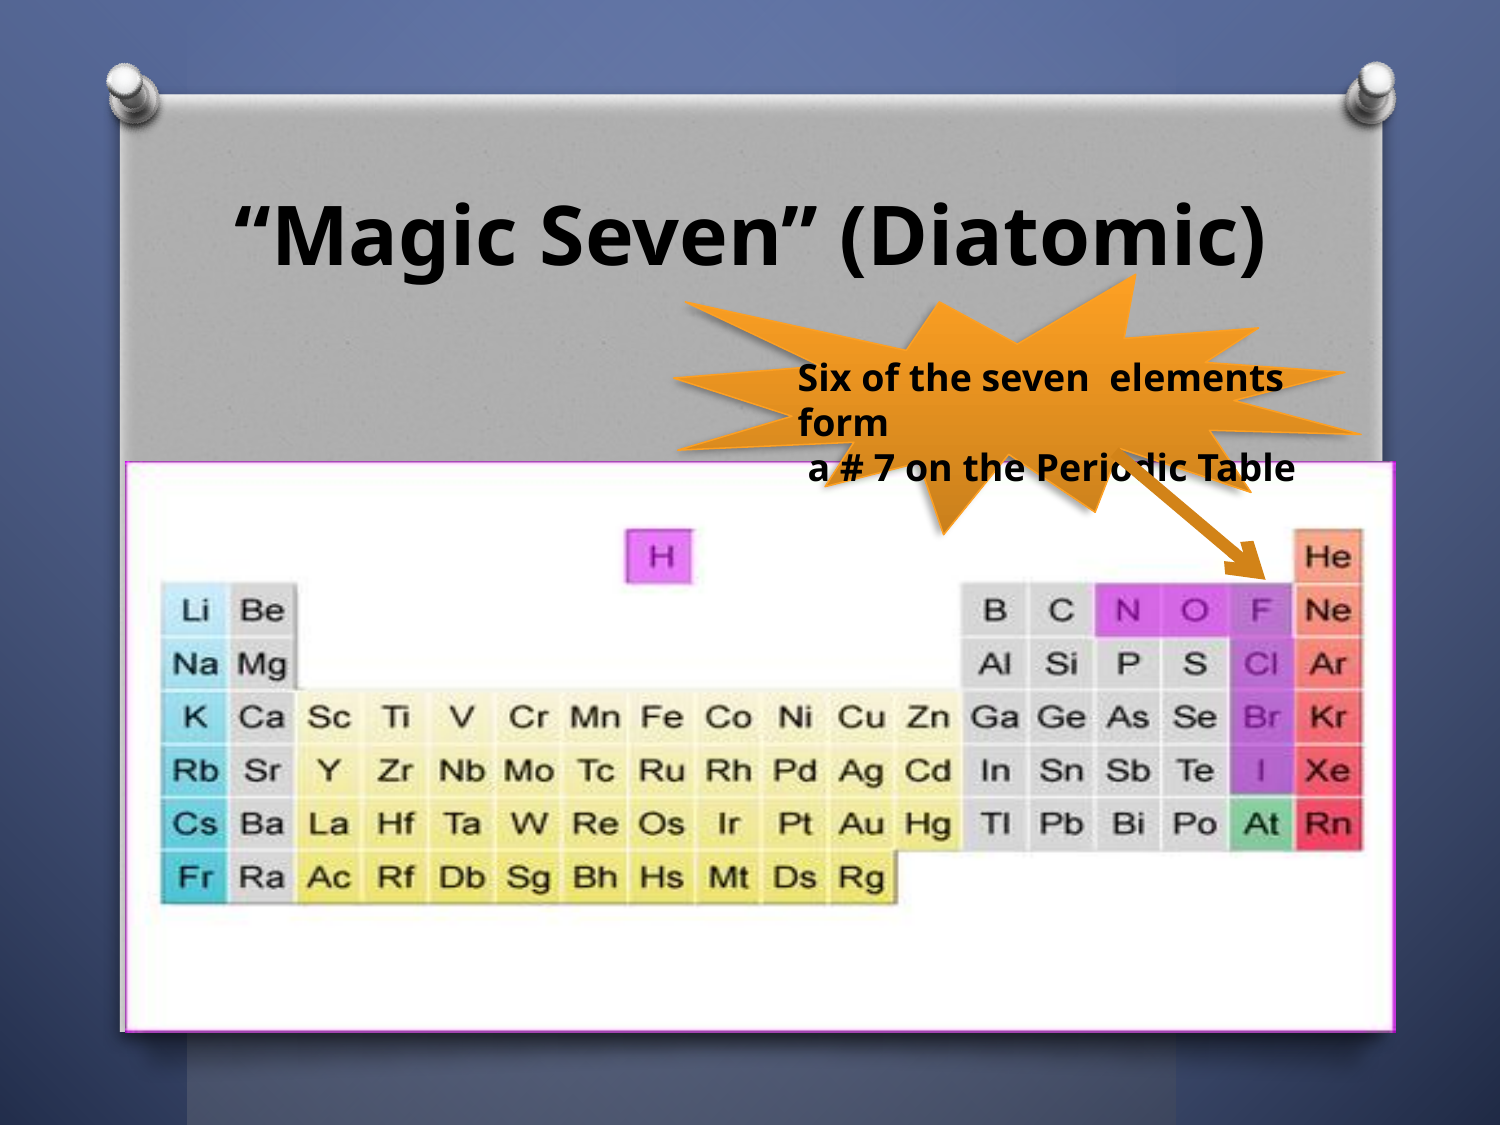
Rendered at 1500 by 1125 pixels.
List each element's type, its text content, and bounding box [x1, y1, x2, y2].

text_box [908, 273, 1260, 346]
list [124, 451, 1397, 1044]
text_box Six of the seven elements form a # 7 on the Periodic Table [782, 346, 1362, 451]
title “Magic Seven” (Diatomic) [179, 134, 1323, 332]
picture [1317, 35, 1439, 156]
text_box [677, 418, 782, 451]
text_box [1114, 451, 1266, 581]
picture [75, 29, 198, 153]
text_box [684, 301, 890, 349]
text_box [672, 368, 782, 414]
